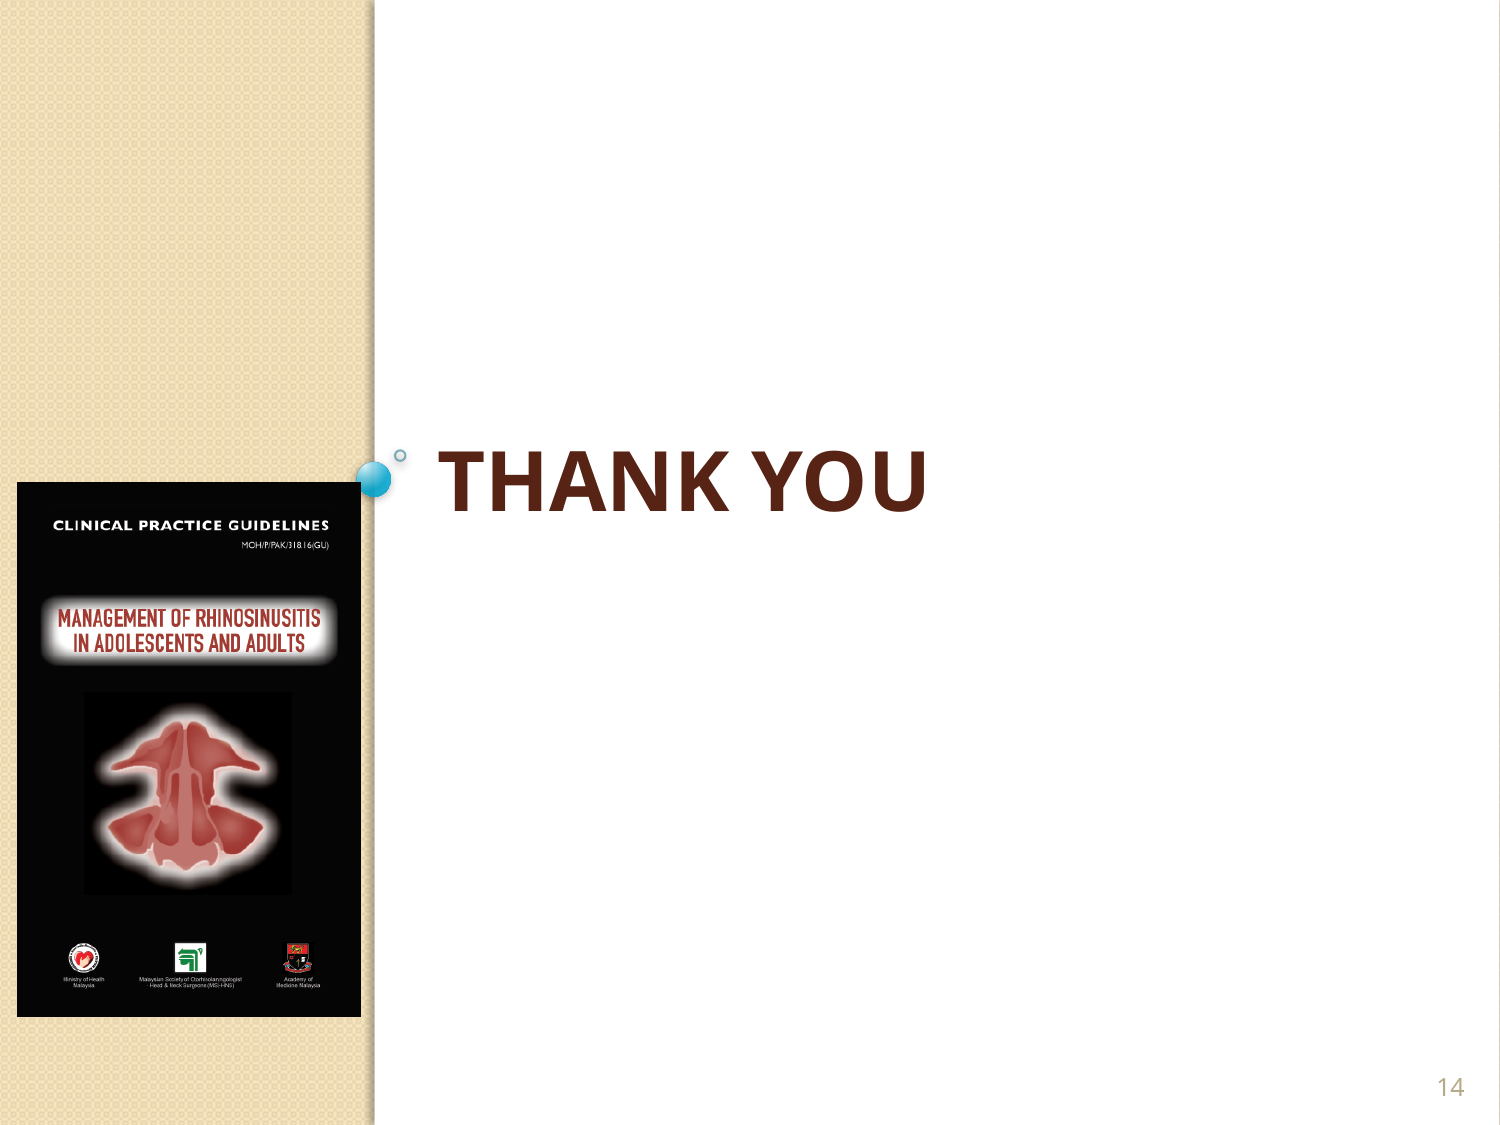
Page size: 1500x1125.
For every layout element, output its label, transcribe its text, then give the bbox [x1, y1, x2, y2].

slide_number 14 [1413, 1034, 1488, 1113]
title Thank You [422, 426, 1473, 802]
picture [17, 482, 361, 1017]
picture [367, 489, 374, 495]
